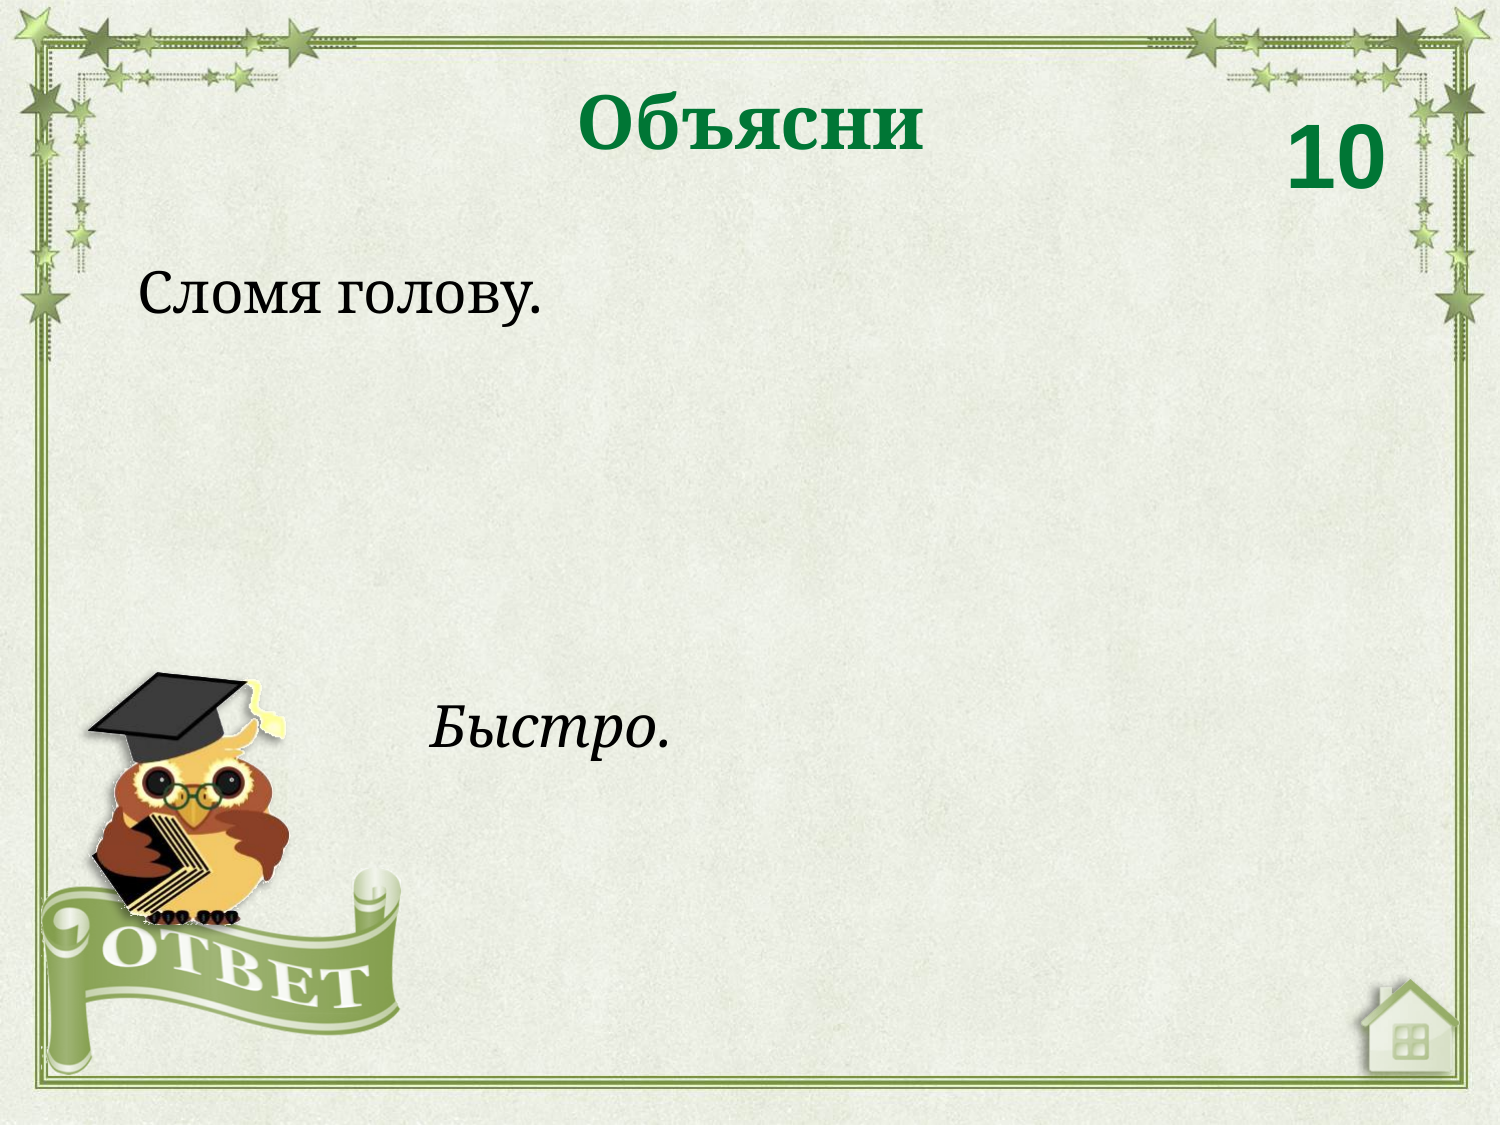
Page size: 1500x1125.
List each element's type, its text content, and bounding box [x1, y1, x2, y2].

text_box 10 [1266, 89, 1407, 215]
text_box Сломя голову. [123, 247, 1378, 333]
text_box Объясни [301, 66, 1200, 172]
picture [0, 0, 1500, 1125]
text_box Быстро. [400, 681, 1435, 766]
